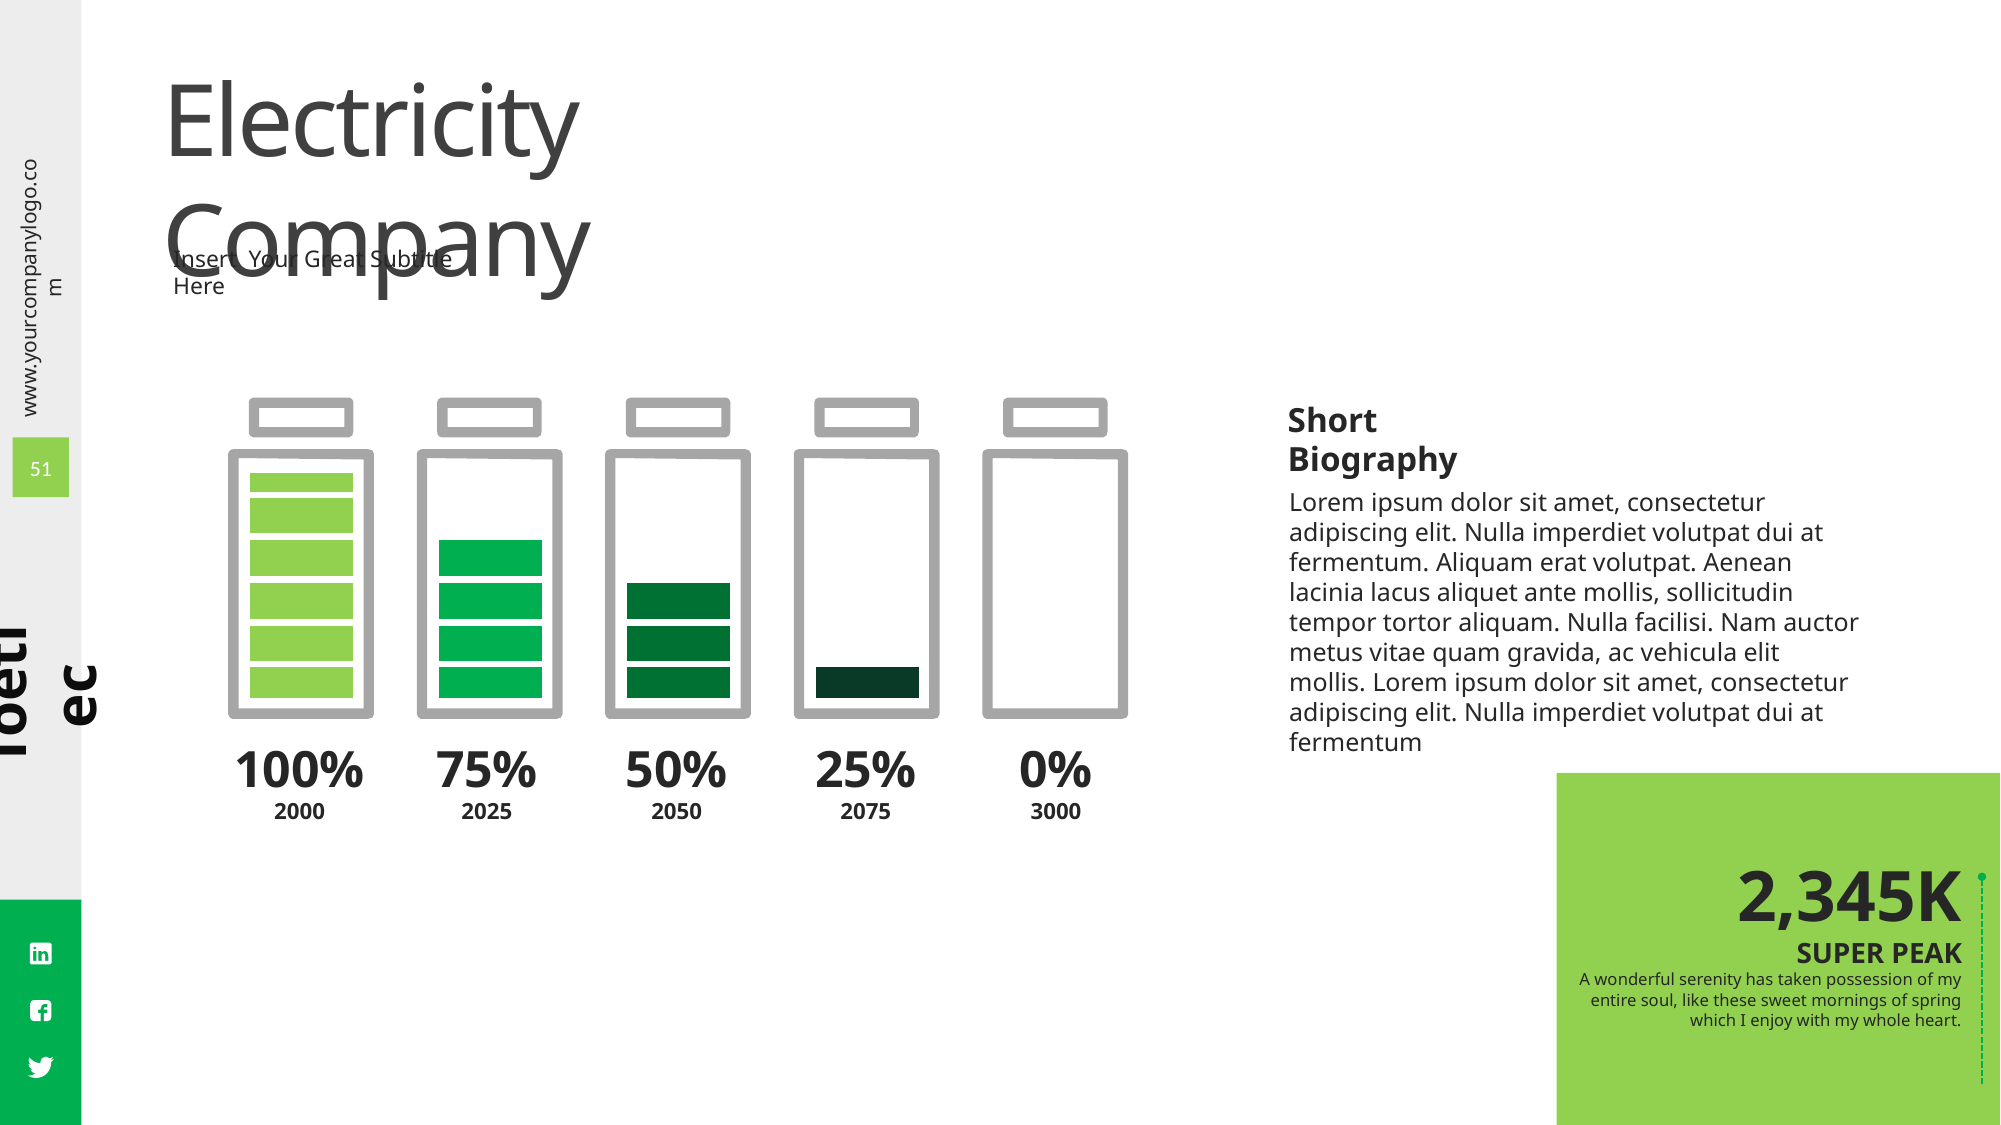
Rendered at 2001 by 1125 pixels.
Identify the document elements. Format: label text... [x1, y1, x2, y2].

text_box Electricity Company [147, 116, 677, 236]
slide_number 51 [12, 437, 69, 498]
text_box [1556, 842, 1982, 1094]
text_box Short Biography [1272, 404, 1557, 473]
text_box Lorem ipsum dolor sit amet, consectetur adipiscing elit. Nulla imperdiet volutpat dui at fermentum. Aliquam erat volutpat. Aenean lacinia lacus aliquet ante mollis, sollicitudin tempor tortor aliquam. Nulla facilisi. Nam auctor metus vitae quam gravida, ac vehicula elit mollis. Lorem ipsum dolor sit amet, consectetur adipiscing elit. Nulla imperdiet volutpat dui at fermentum [1274, 479, 1876, 764]
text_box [209, 397, 1147, 870]
text_box [1556, 772, 2000, 1125]
text_box Insert Your Great Subtitle Here [158, 237, 512, 307]
